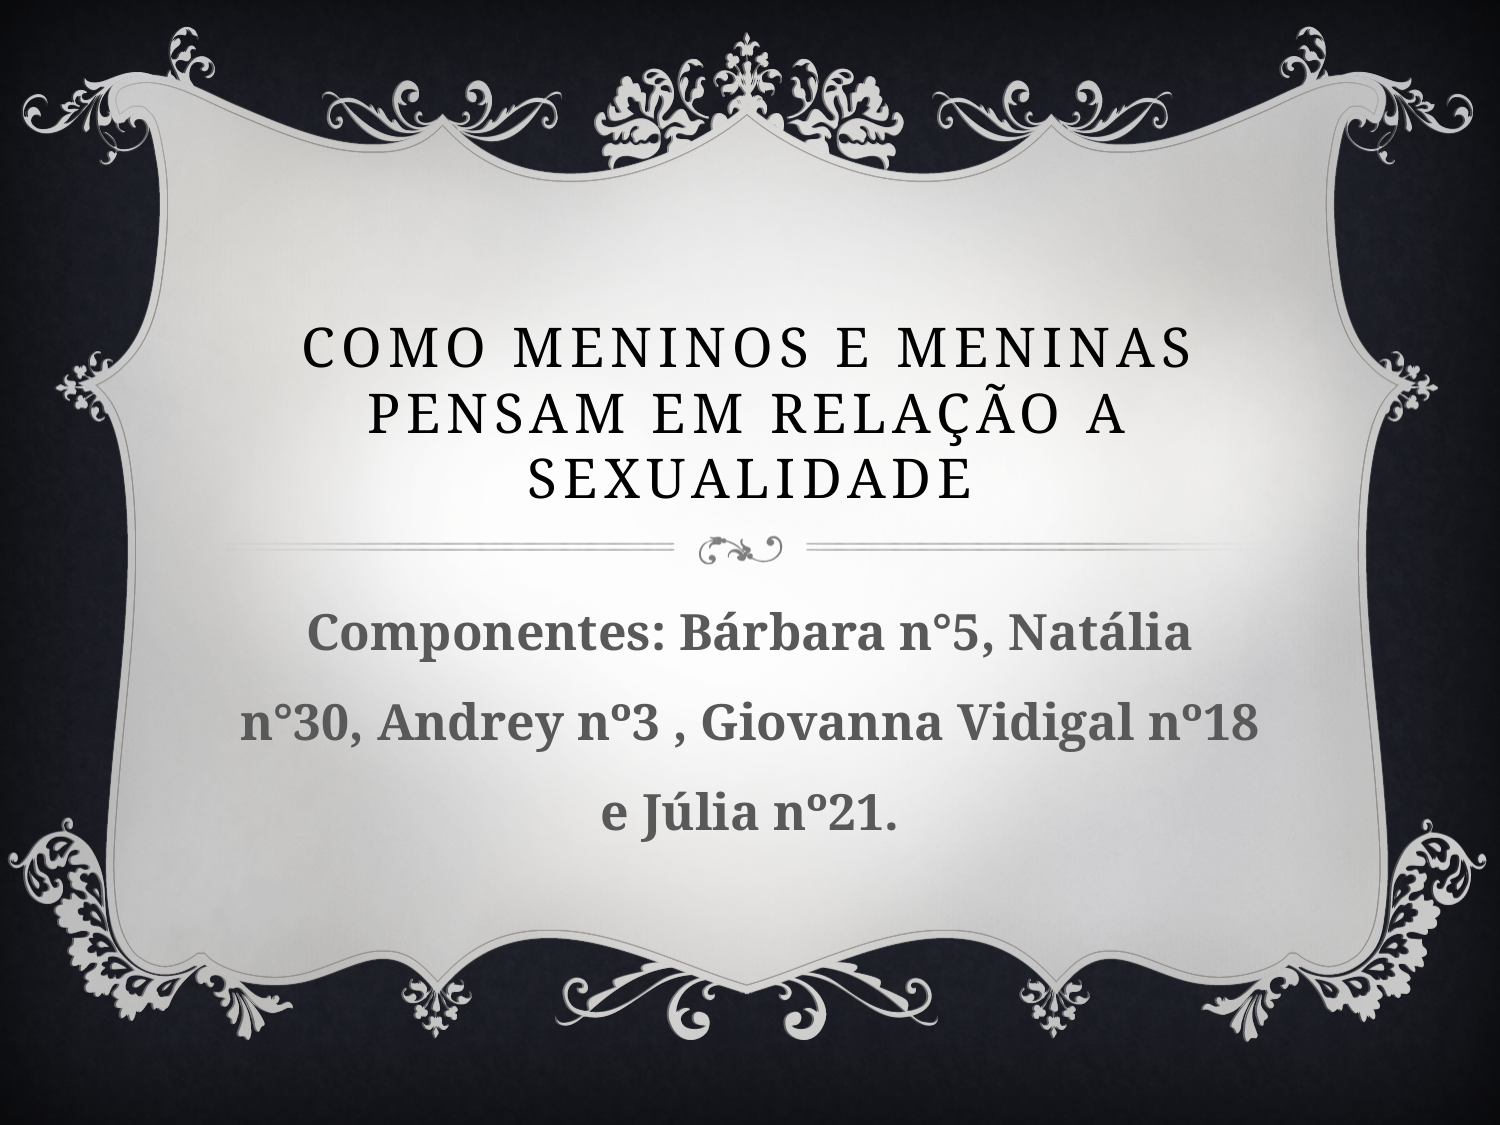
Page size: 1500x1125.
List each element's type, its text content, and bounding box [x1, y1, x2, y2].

subtitle Componentes: Bárbara n°5, Natália n°30, Andrey nº3 , Giovanna Vidigal nº18 e Júlia nº21. [225, 562, 1275, 688]
picture [0, 613, 1500, 1125]
picture [0, 0, 1500, 459]
title Como meninos e meninas pensam em relação a sexualidade [225, 305, 1275, 518]
